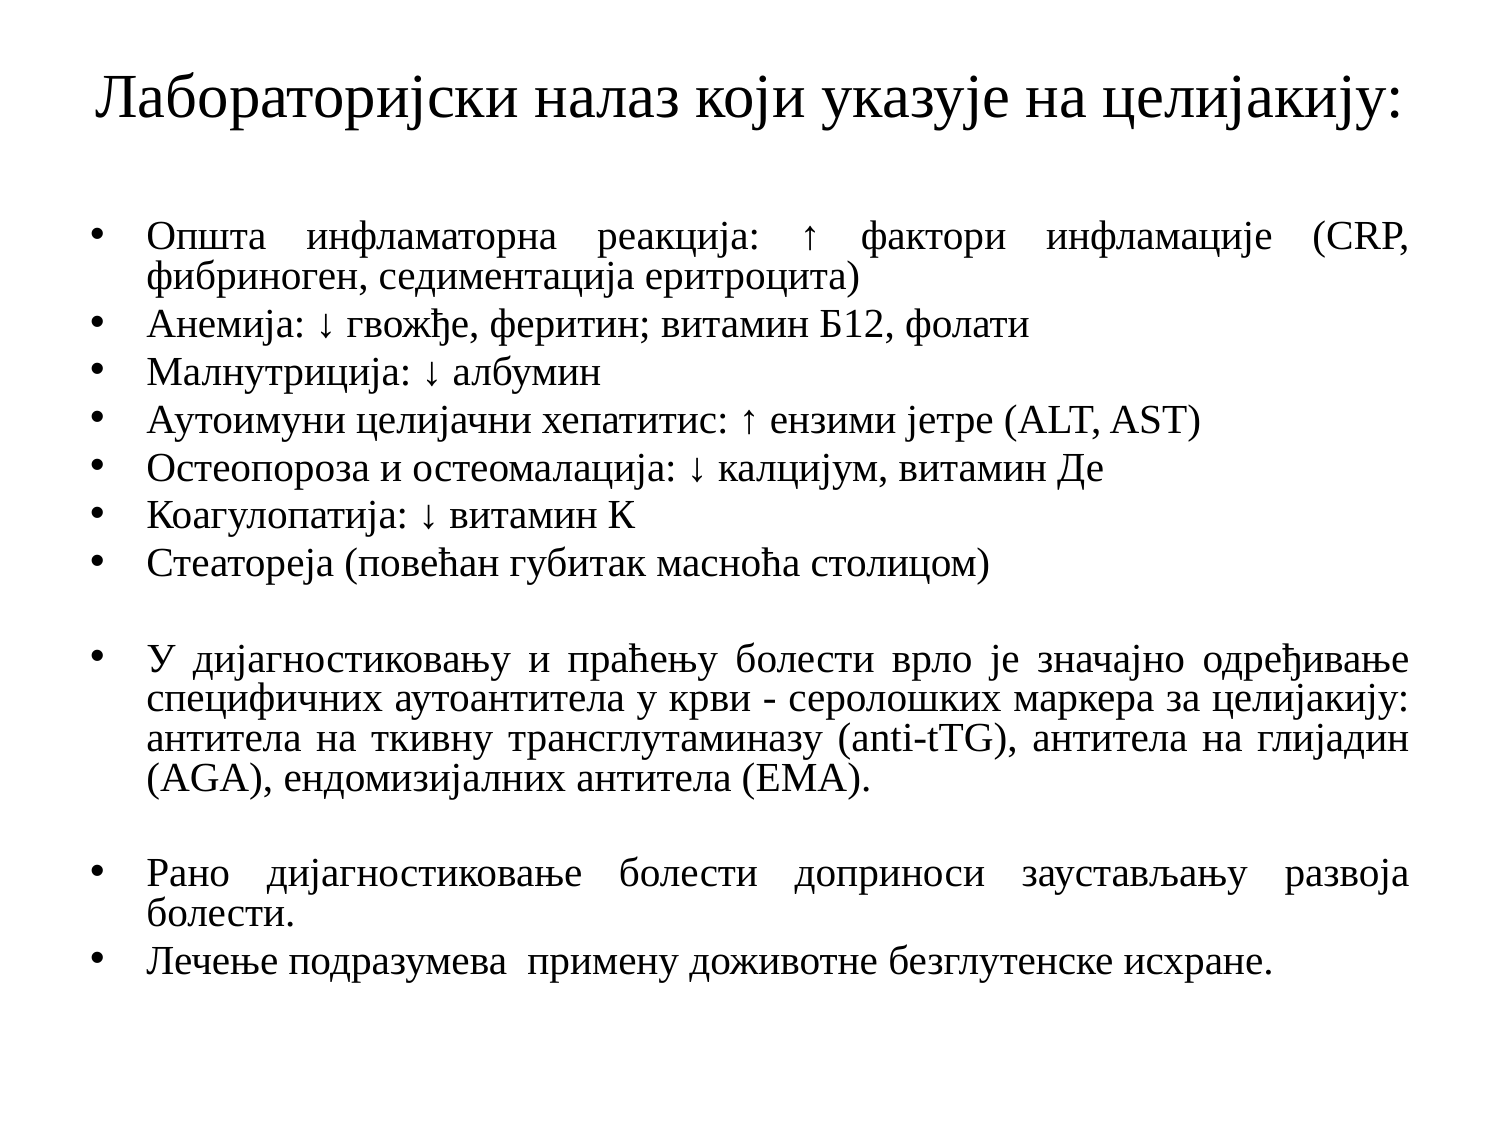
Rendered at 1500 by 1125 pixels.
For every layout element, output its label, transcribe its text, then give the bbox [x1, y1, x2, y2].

title Лабораторијски налаз који указује на целијакију: [75, 45, 1425, 210]
list Општа инфламаторна реакција: ↑ фактори инфламације (CRP, фибриноген, седиментација еритроцита) Анемија: ↓ гвожђе, феритин; витамин Б12, фолати Малнутриција: ↓ албумин Аутоимуни целијачни хепатитис: ↑ ензими јетре (ALT, AST) Остеопороза и остеомалација: ↓ калцијум, витамин Де Коагулопатија: ↓ витамин К Стеатореја (повећан губитак масноћа столицом) У дијагностиковању и праћењу болести врло је значајно одређивање специфичних аутоантитела у крви - серолошких маркера за целијакију: антитела на ткивну трансглутаминазу (anti-tTG), антитела на глијадин (AGA), ендомизијалних антитела (EMA). Рано дијагностиковање болести доприноси заустављању развоја болести. Лечење подразумева примену доживотне безглутенске исхране. [75, 210, 1425, 1125]
